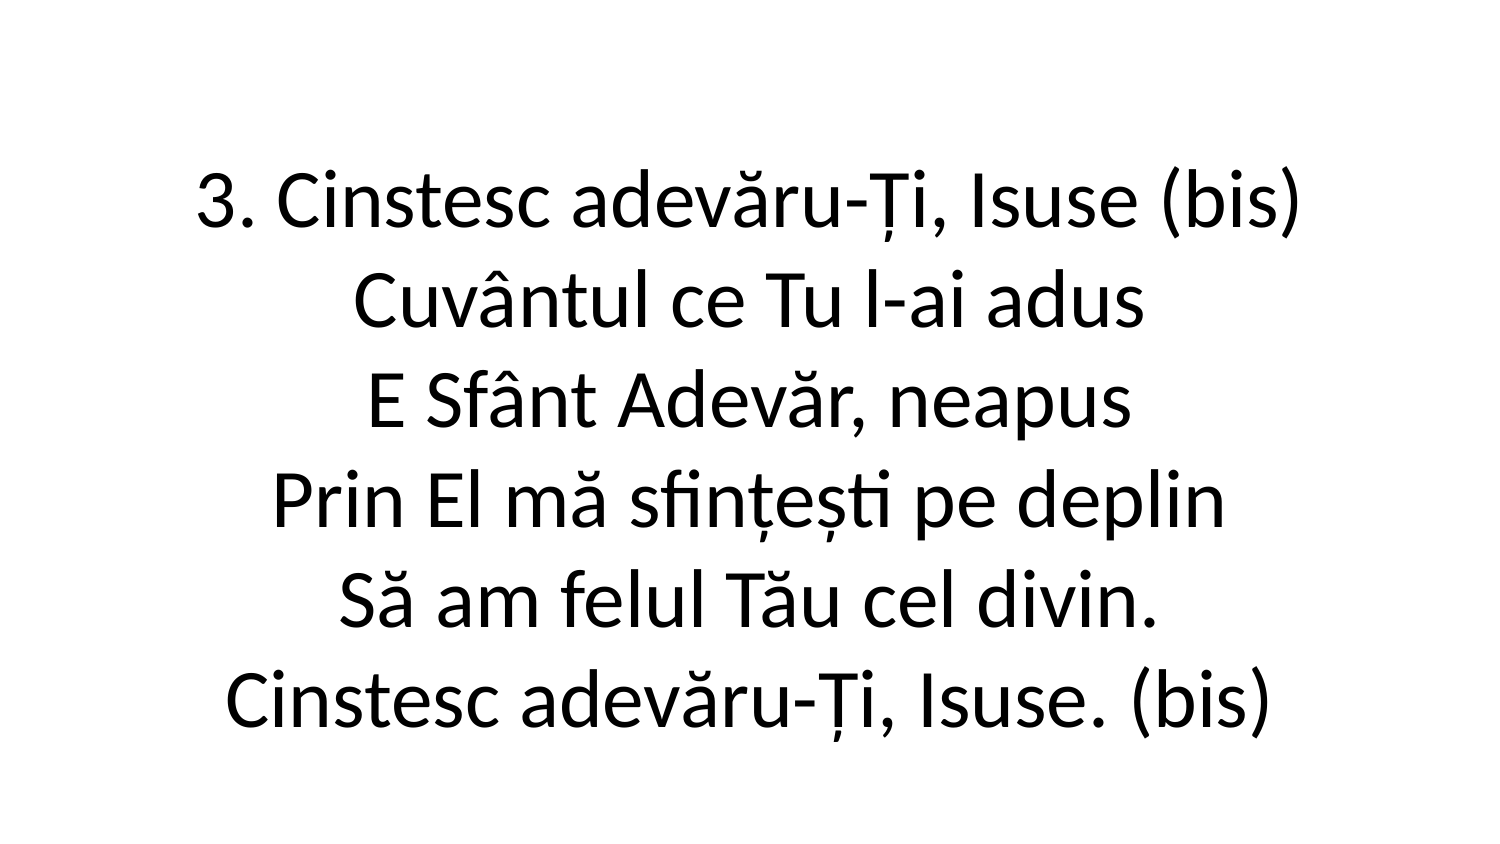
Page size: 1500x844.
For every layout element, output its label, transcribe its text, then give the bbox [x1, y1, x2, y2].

text_box 3. Cinstesc adevăru-Ți, Isuse (bis) Cuvântul ce Tu l-ai adus E Sfânt Adevăr, neapus Prin El mă sfințești pe deplin Să am felul Tău cel divin. Cinstesc adevăru-Ți, Isuse. (bis) [179, 92, 1320, 752]
